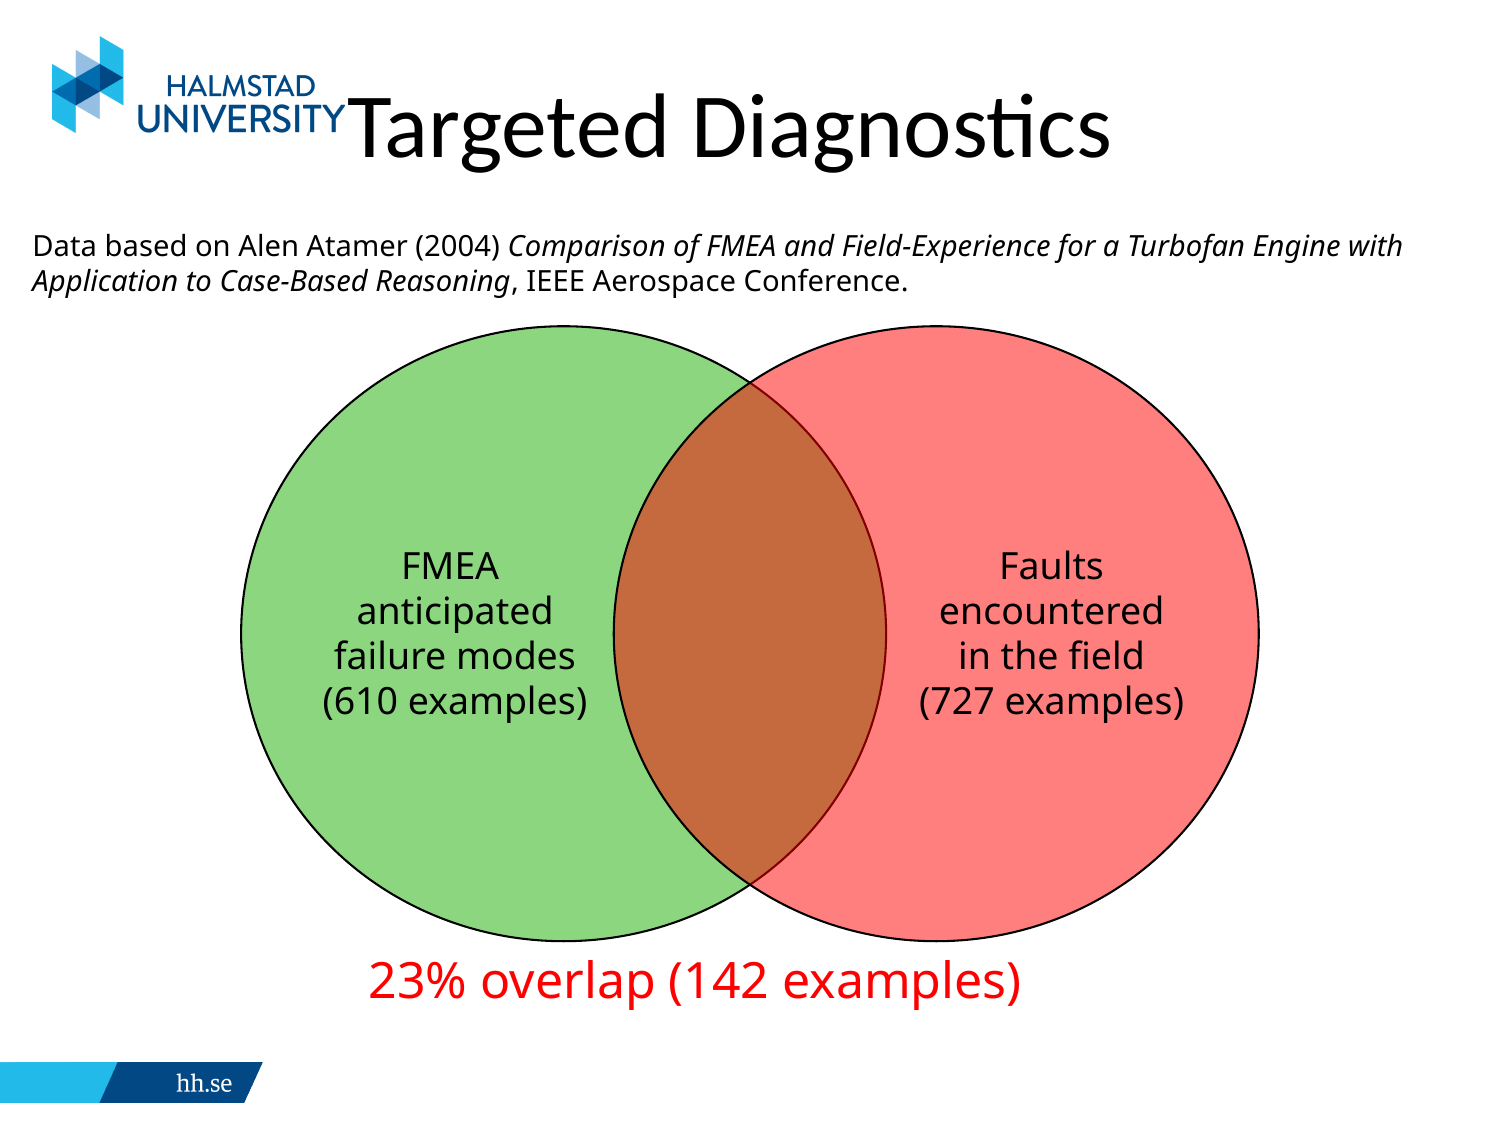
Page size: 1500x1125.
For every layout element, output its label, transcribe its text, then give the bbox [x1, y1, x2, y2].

text_box 23% overlap (142 examples) [354, 952, 1146, 1016]
text_box Data based on Alen Atamer (2004) Comparison of FMEA and Field-Experience for a Turbofan Engine with Application to Case-Based Reasoning, IEEE Aerospace Conference. [17, 219, 1483, 305]
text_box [240, 325, 1259, 942]
picture [0, 1062, 263, 1103]
title Targeted Diagnostics [55, 58, 1406, 246]
picture [52, 36, 345, 92]
